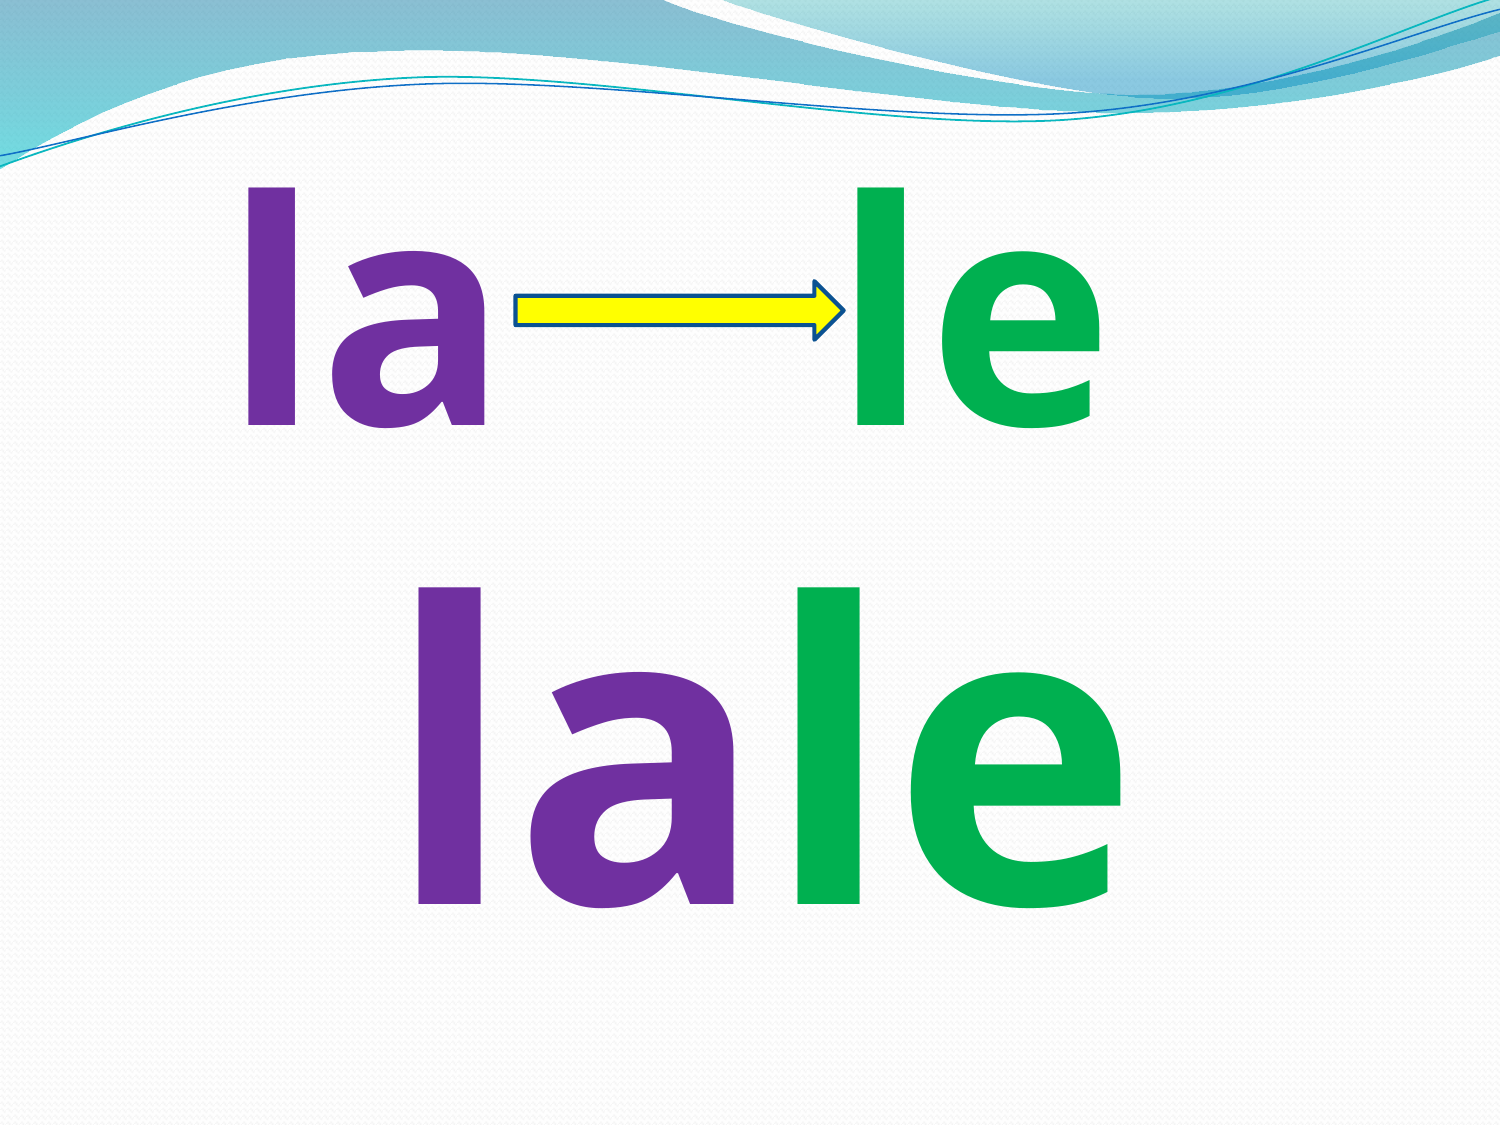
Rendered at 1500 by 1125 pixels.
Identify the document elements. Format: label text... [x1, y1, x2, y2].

text_box la le lale [46, 105, 1454, 996]
text_box [513, 279, 846, 342]
